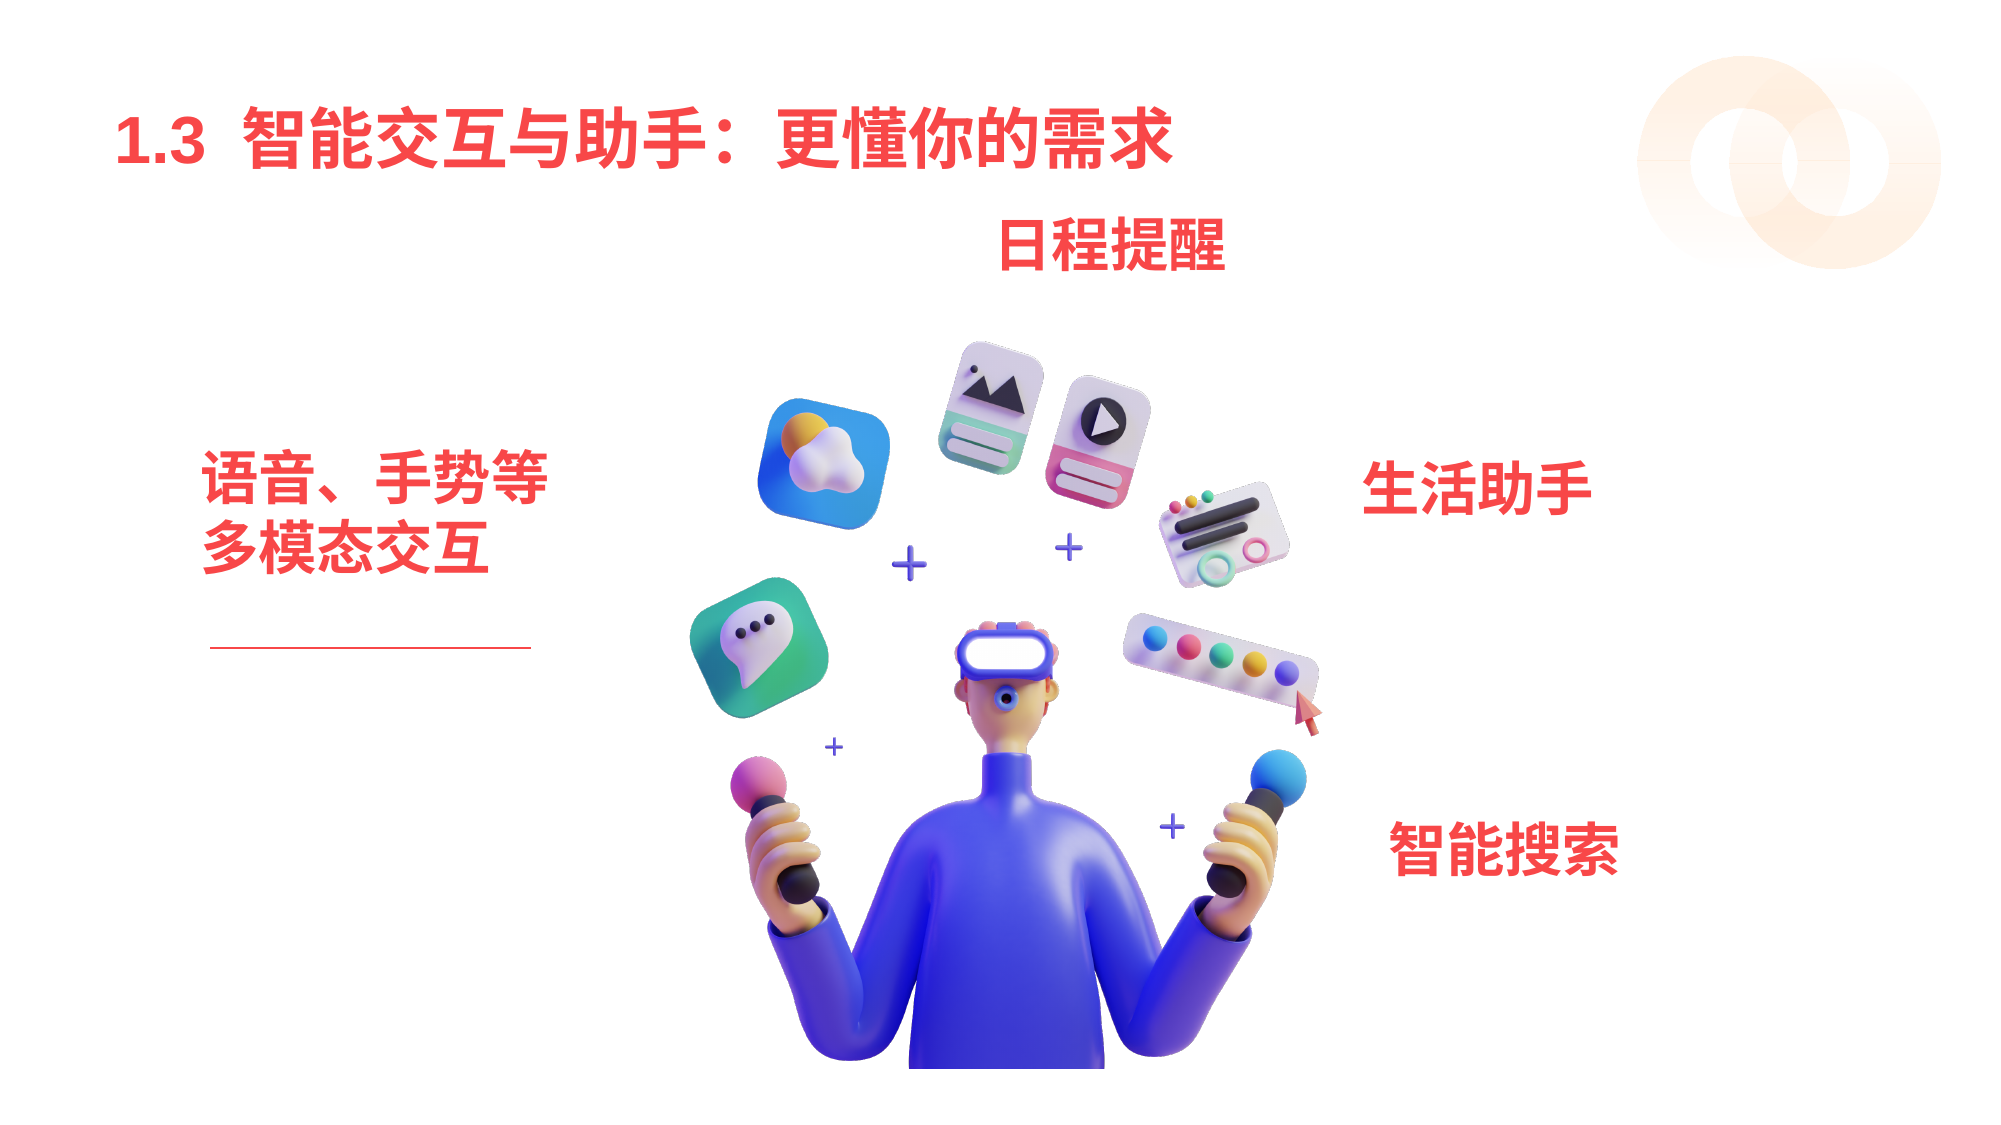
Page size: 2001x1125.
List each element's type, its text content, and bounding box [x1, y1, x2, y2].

text_box 语音、手势等 多模态交互 [185, 433, 583, 589]
text_box 生活助手 [1417, 444, 1695, 539]
text_box 智能搜索 [1417, 805, 1695, 901]
title 1.3 智能交互与助手：更懂你的需求 [114, 59, 1886, 178]
picture [583, 200, 1417, 1070]
